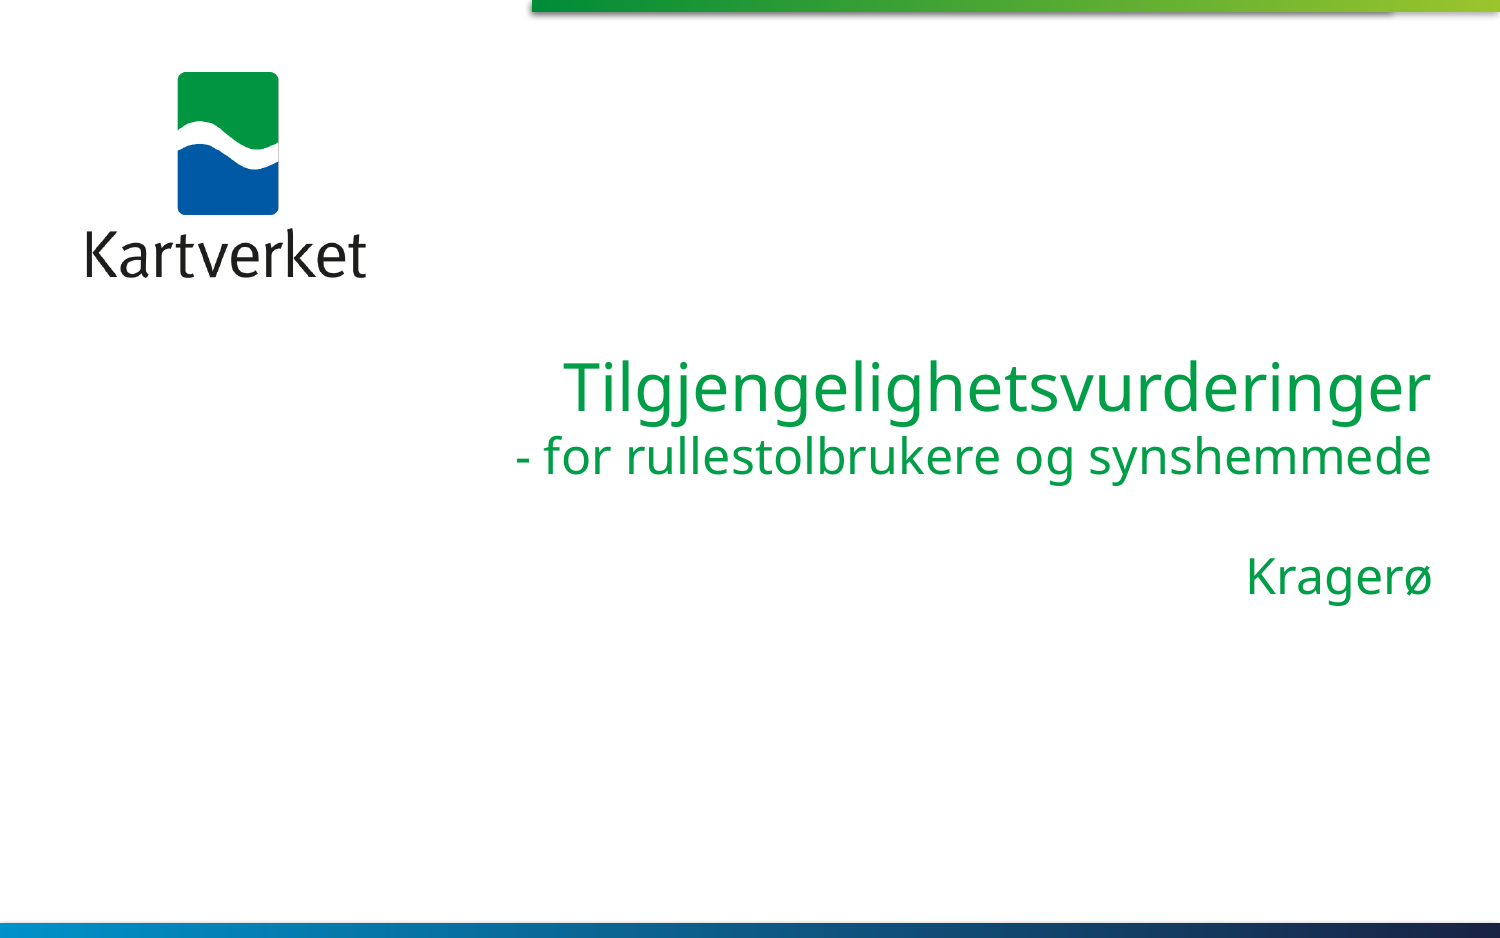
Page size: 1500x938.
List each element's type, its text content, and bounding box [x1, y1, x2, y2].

text_box Tilgjengelighetsvurderinger - for rullestolbrukere og synshemmede Kragerø [66, 337, 1449, 613]
